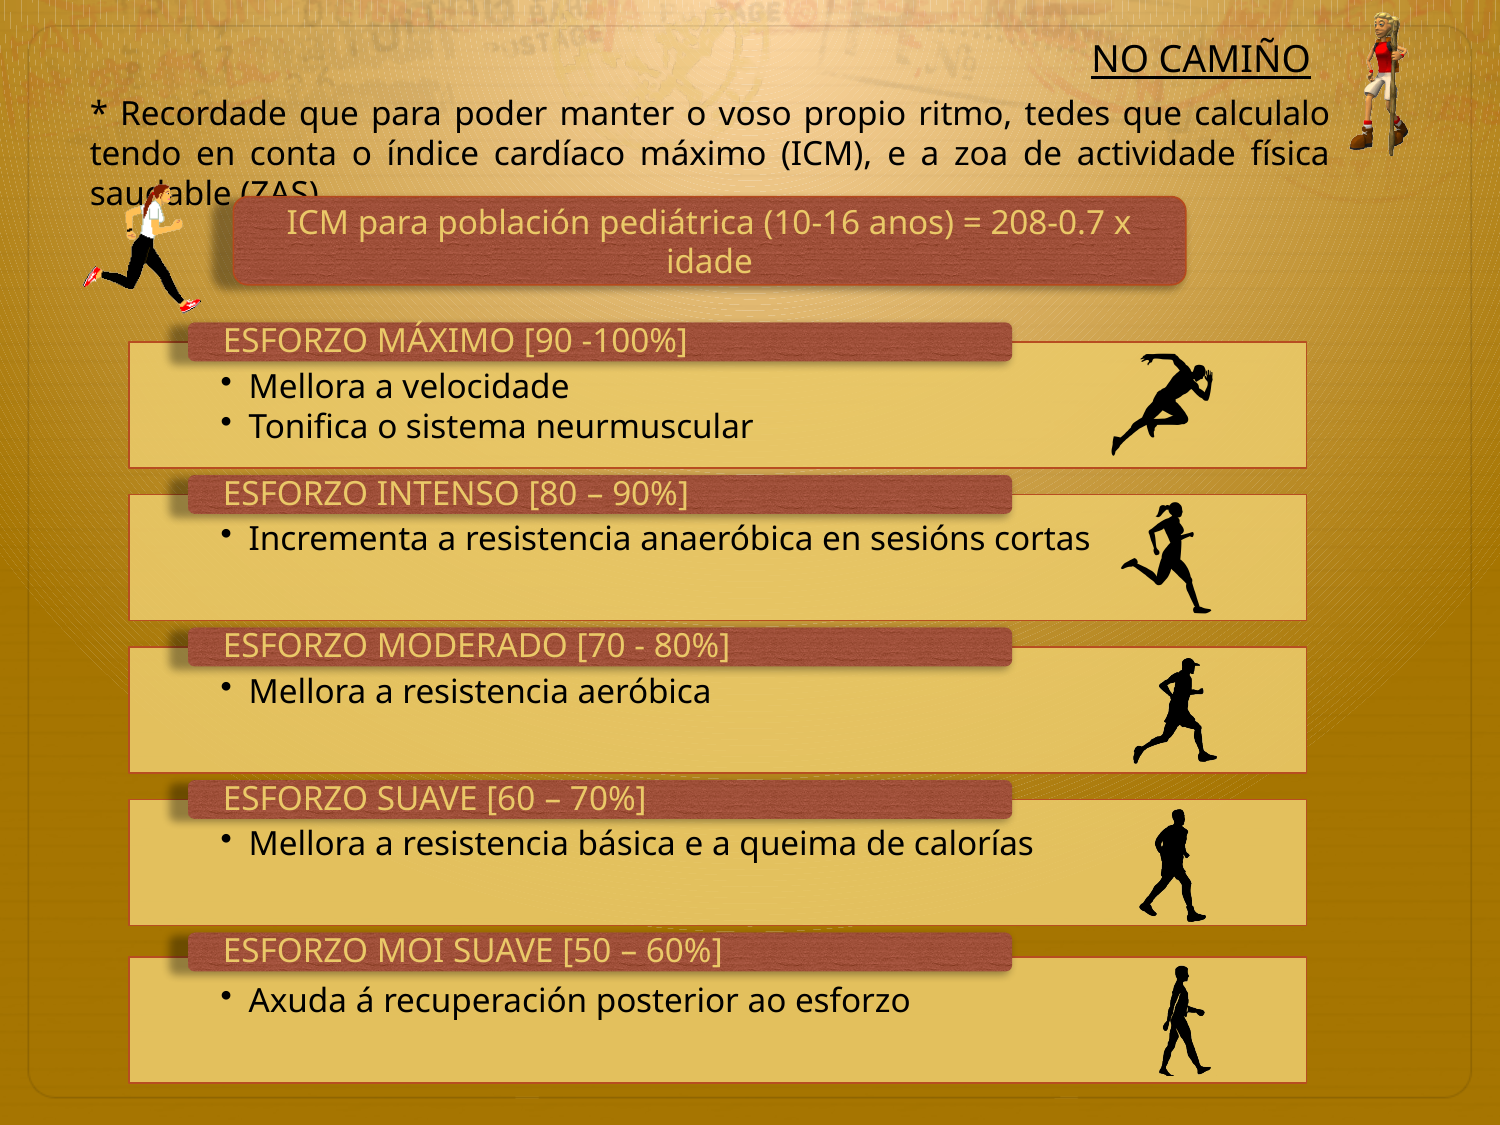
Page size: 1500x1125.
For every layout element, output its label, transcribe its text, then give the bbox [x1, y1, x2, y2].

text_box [128, 309, 1307, 1092]
title NO CAMIÑO [1026, 30, 1322, 85]
picture [0, 0, 1500, 1125]
text_box ICM para población pediátrica (10-16 anos) = 208-0.7 x idade [232, 195, 1187, 286]
text_box * Recordade que para poder manter o voso propio ritmo, tedes que calculalo tendo en conta o índice cardíaco máximo (ICM), e a zoa de actividade física saudable (ZAS). [75, 85, 1347, 220]
